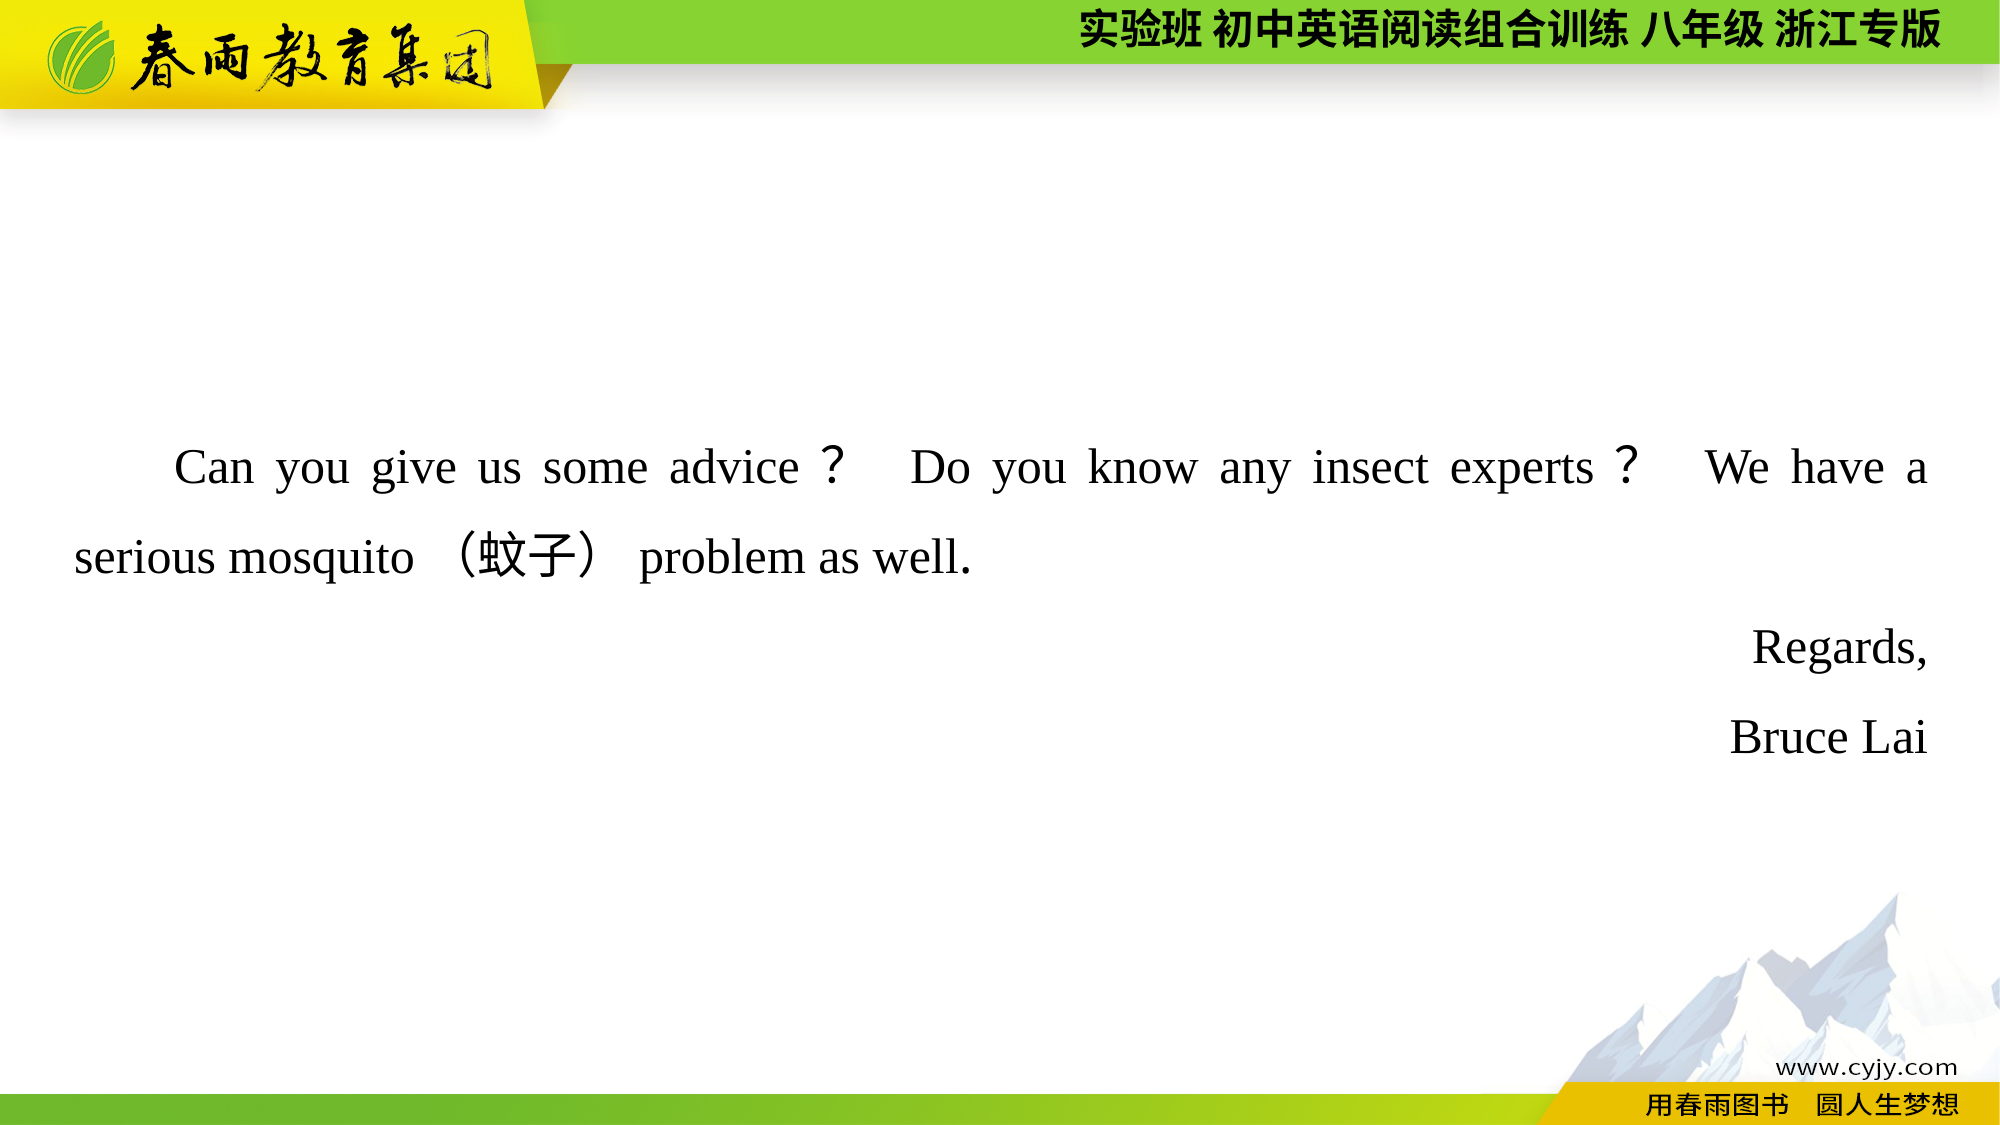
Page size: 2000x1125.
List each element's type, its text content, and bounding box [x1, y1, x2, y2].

list Can you give us some advice？ Do you know any insect experts？ We have a serious mosquito（蚊子）problem as well. Regards, Bruce Lai [59, 396, 1944, 776]
picture [0, 0, 2000, 1125]
